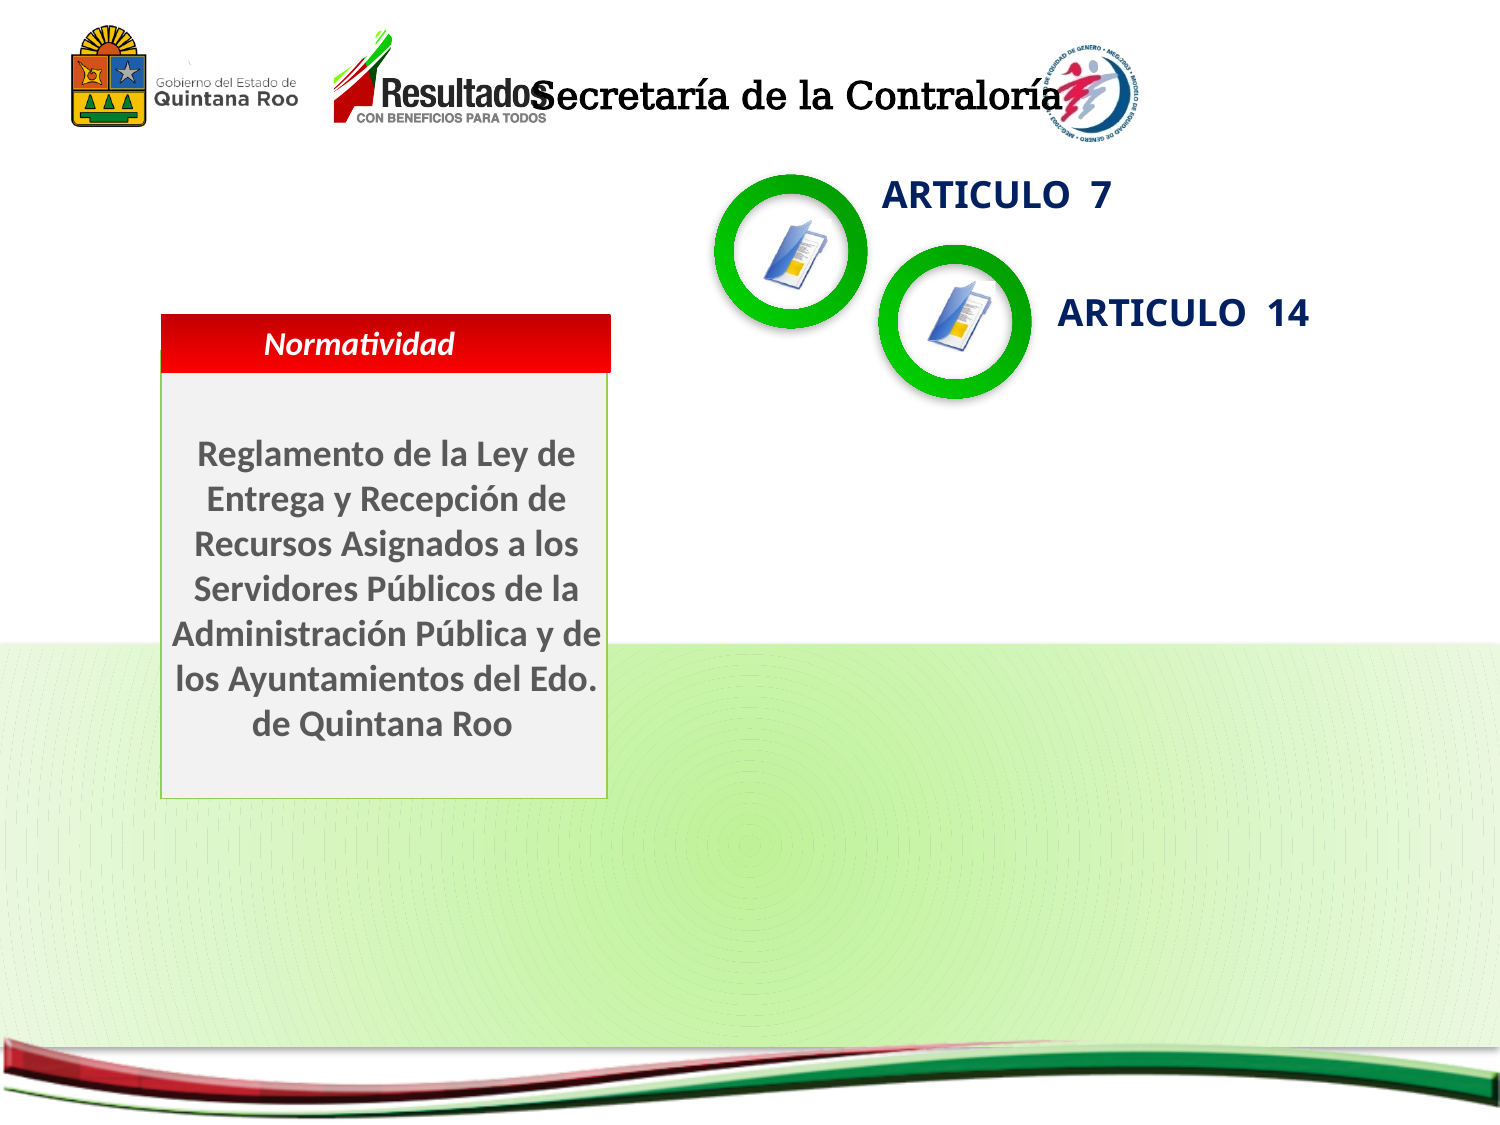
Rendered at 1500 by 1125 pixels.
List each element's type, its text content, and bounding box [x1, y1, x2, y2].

picture [318, 23, 563, 130]
picture [761, 219, 832, 291]
text_box [0, 644, 1500, 1030]
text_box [140, 314, 634, 799]
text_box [878, 244, 1348, 399]
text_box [714, 163, 1173, 329]
picture [925, 280, 996, 352]
picture [58, 25, 303, 130]
text_box Secretaría de la Contraloría [567, 63, 1037, 124]
picture [1042, 45, 1140, 142]
picture [0, 1031, 1500, 1125]
